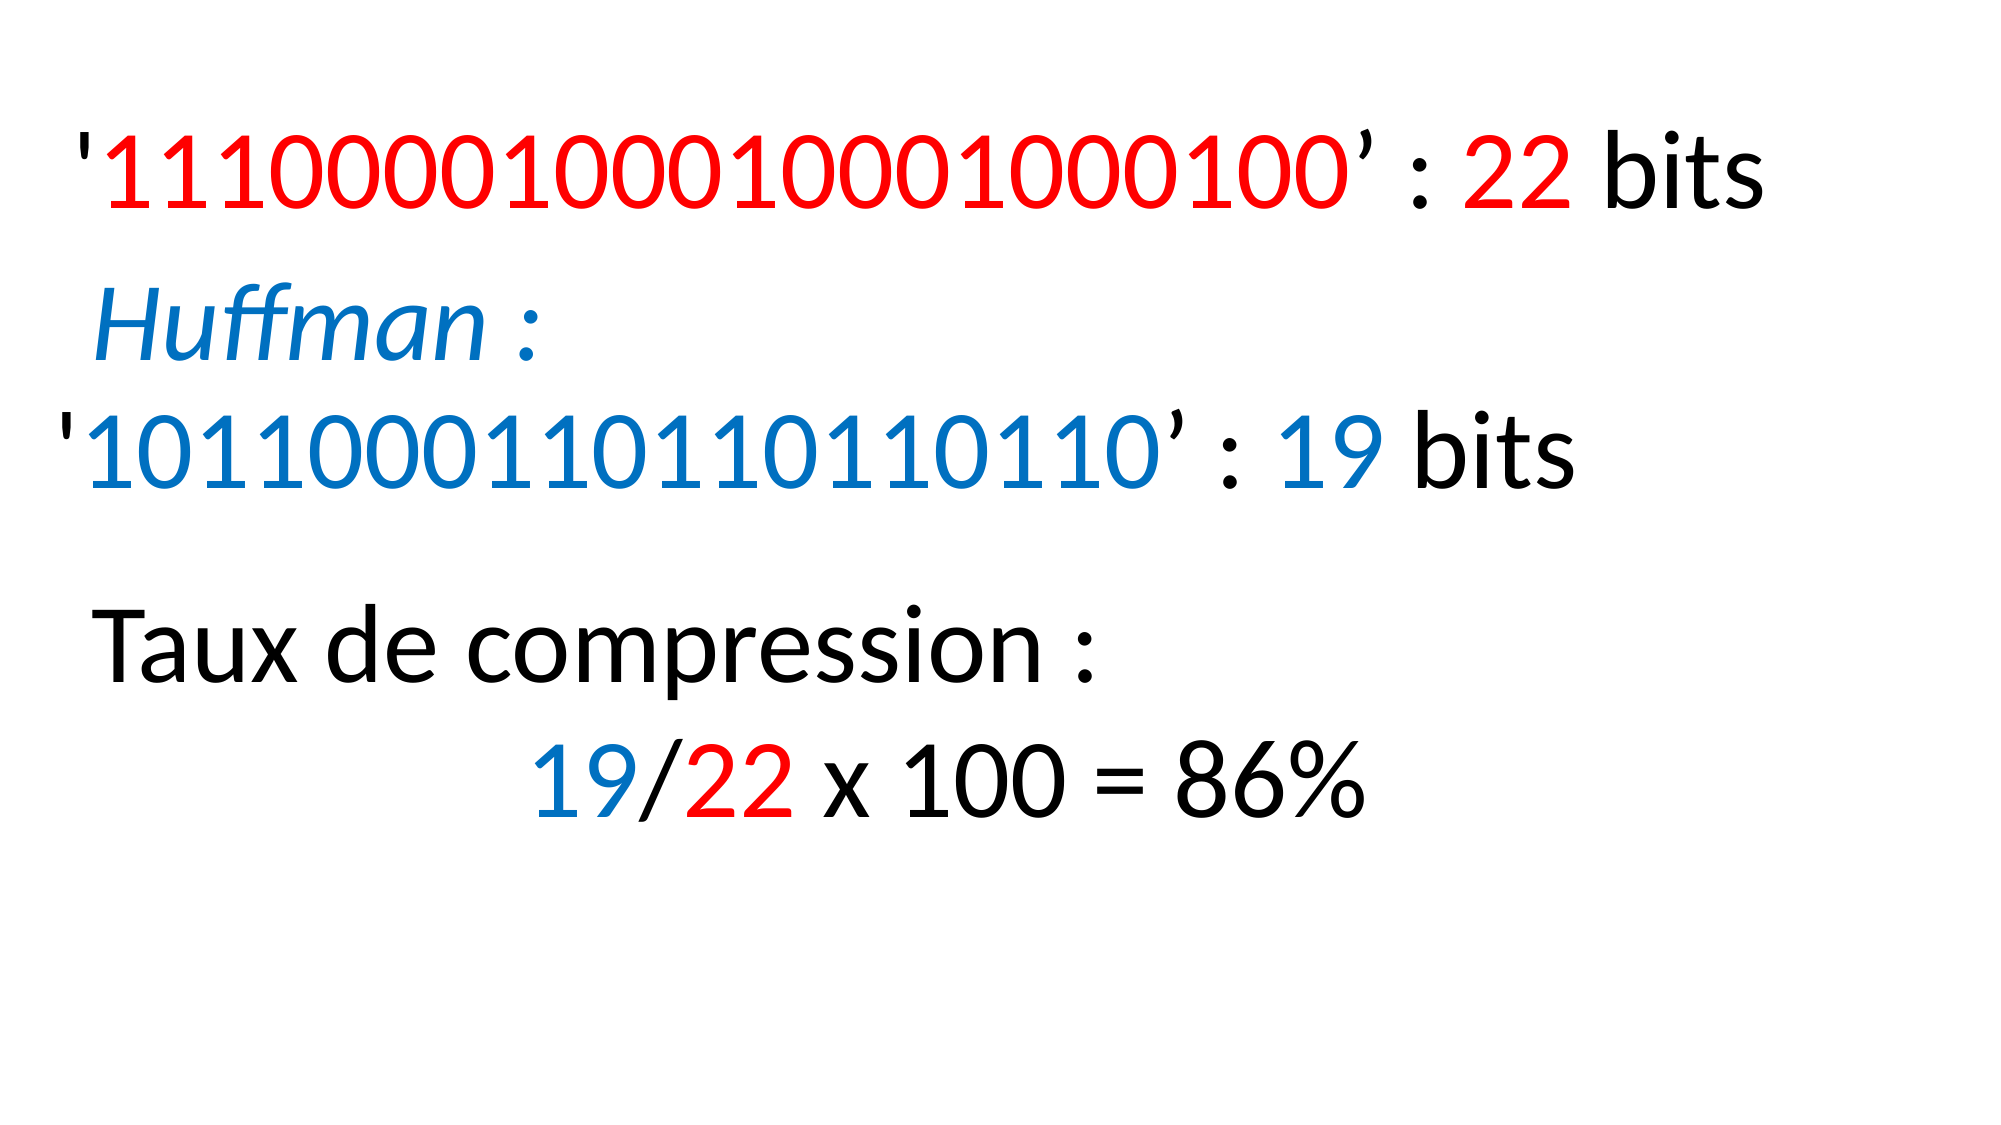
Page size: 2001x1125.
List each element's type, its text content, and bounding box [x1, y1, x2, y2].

text_box Taux de compression : 19/22 x 100 = 86% [76, 562, 1867, 848]
text_box '1011000110110110110’ : 19 bits [39, 368, 1830, 518]
text_box Huffman : [76, 240, 706, 391]
text_box '1110000100010001000100’ : 22 bits [58, 89, 1830, 239]
